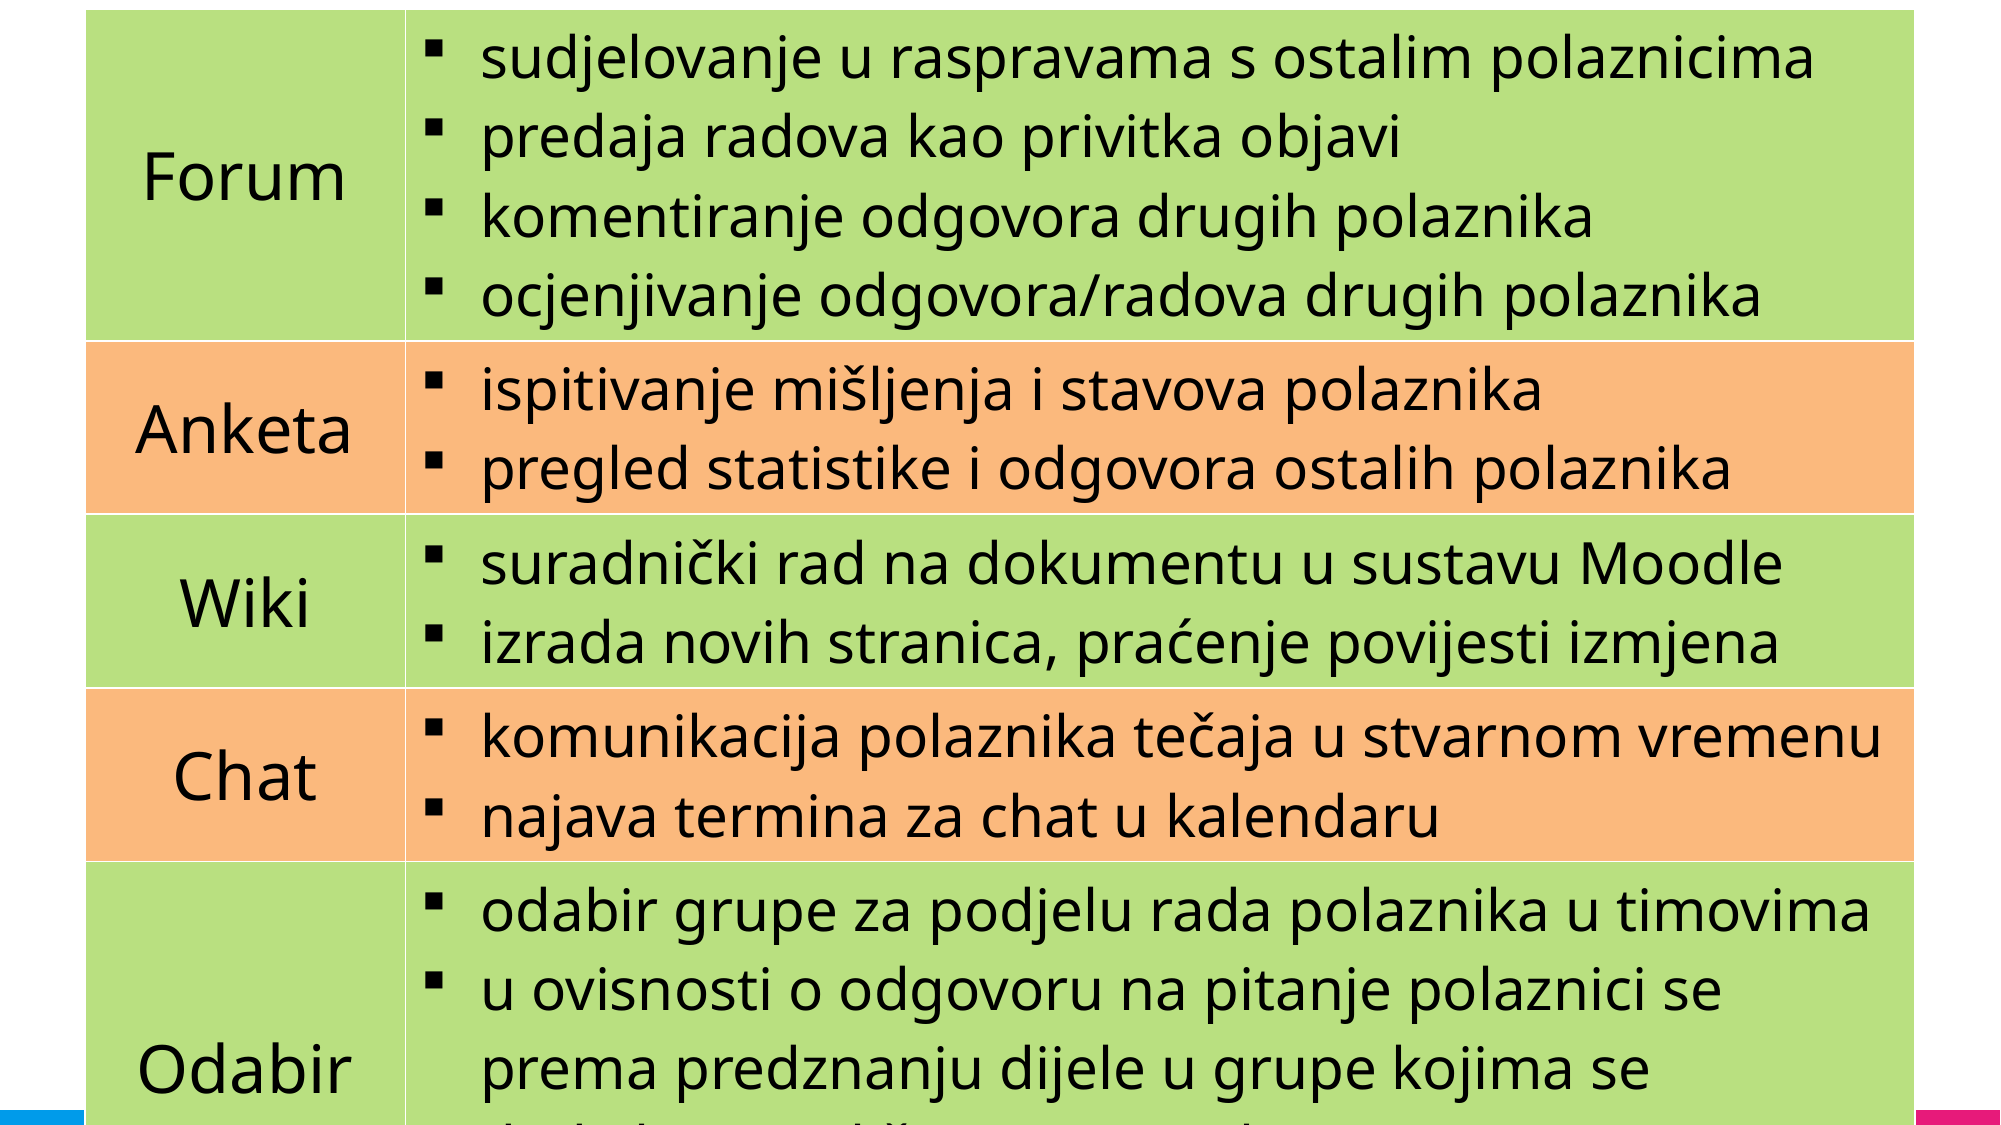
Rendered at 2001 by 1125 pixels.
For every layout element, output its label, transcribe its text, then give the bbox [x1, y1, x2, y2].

table_cell suradnički rad na dokumentu u sustavu Moodle izrada novih stranica, praćenje povijesti izmjena [406, 515, 1914, 687]
table_cell Odabir [86, 862, 405, 1125]
table_cell Chat [86, 689, 405, 861]
table_header sudjelovanje u raspravama s ostalim polaznicima predaja radova kao privitka objavi komentiranje odgovora drugih polaznika ocjenjivanje odgovora/radova drugih polaznika [406, 10, 1914, 340]
table_cell komunikacija polaznika tečaja u stvarnom vremenu najava termina za chat u kalendaru [406, 689, 1914, 861]
table_cell ispitivanje mišljenja i stavova polaznika pregled statistike i odgovora ostalih polaznika [406, 342, 1914, 513]
table_cell Wiki [86, 515, 405, 687]
table_header Forum [86, 10, 405, 340]
table_cell odabir grupe za podjelu rada polaznika u timovima u ovisnosti o odgovoru na pitanje polaznici se prema predznanju dijele u grupe kojima se dodjeljuju različiti resursi i aktivnosti > individualizirani pristup [406, 862, 1914, 1125]
table_cell Anketa [86, 342, 405, 513]
